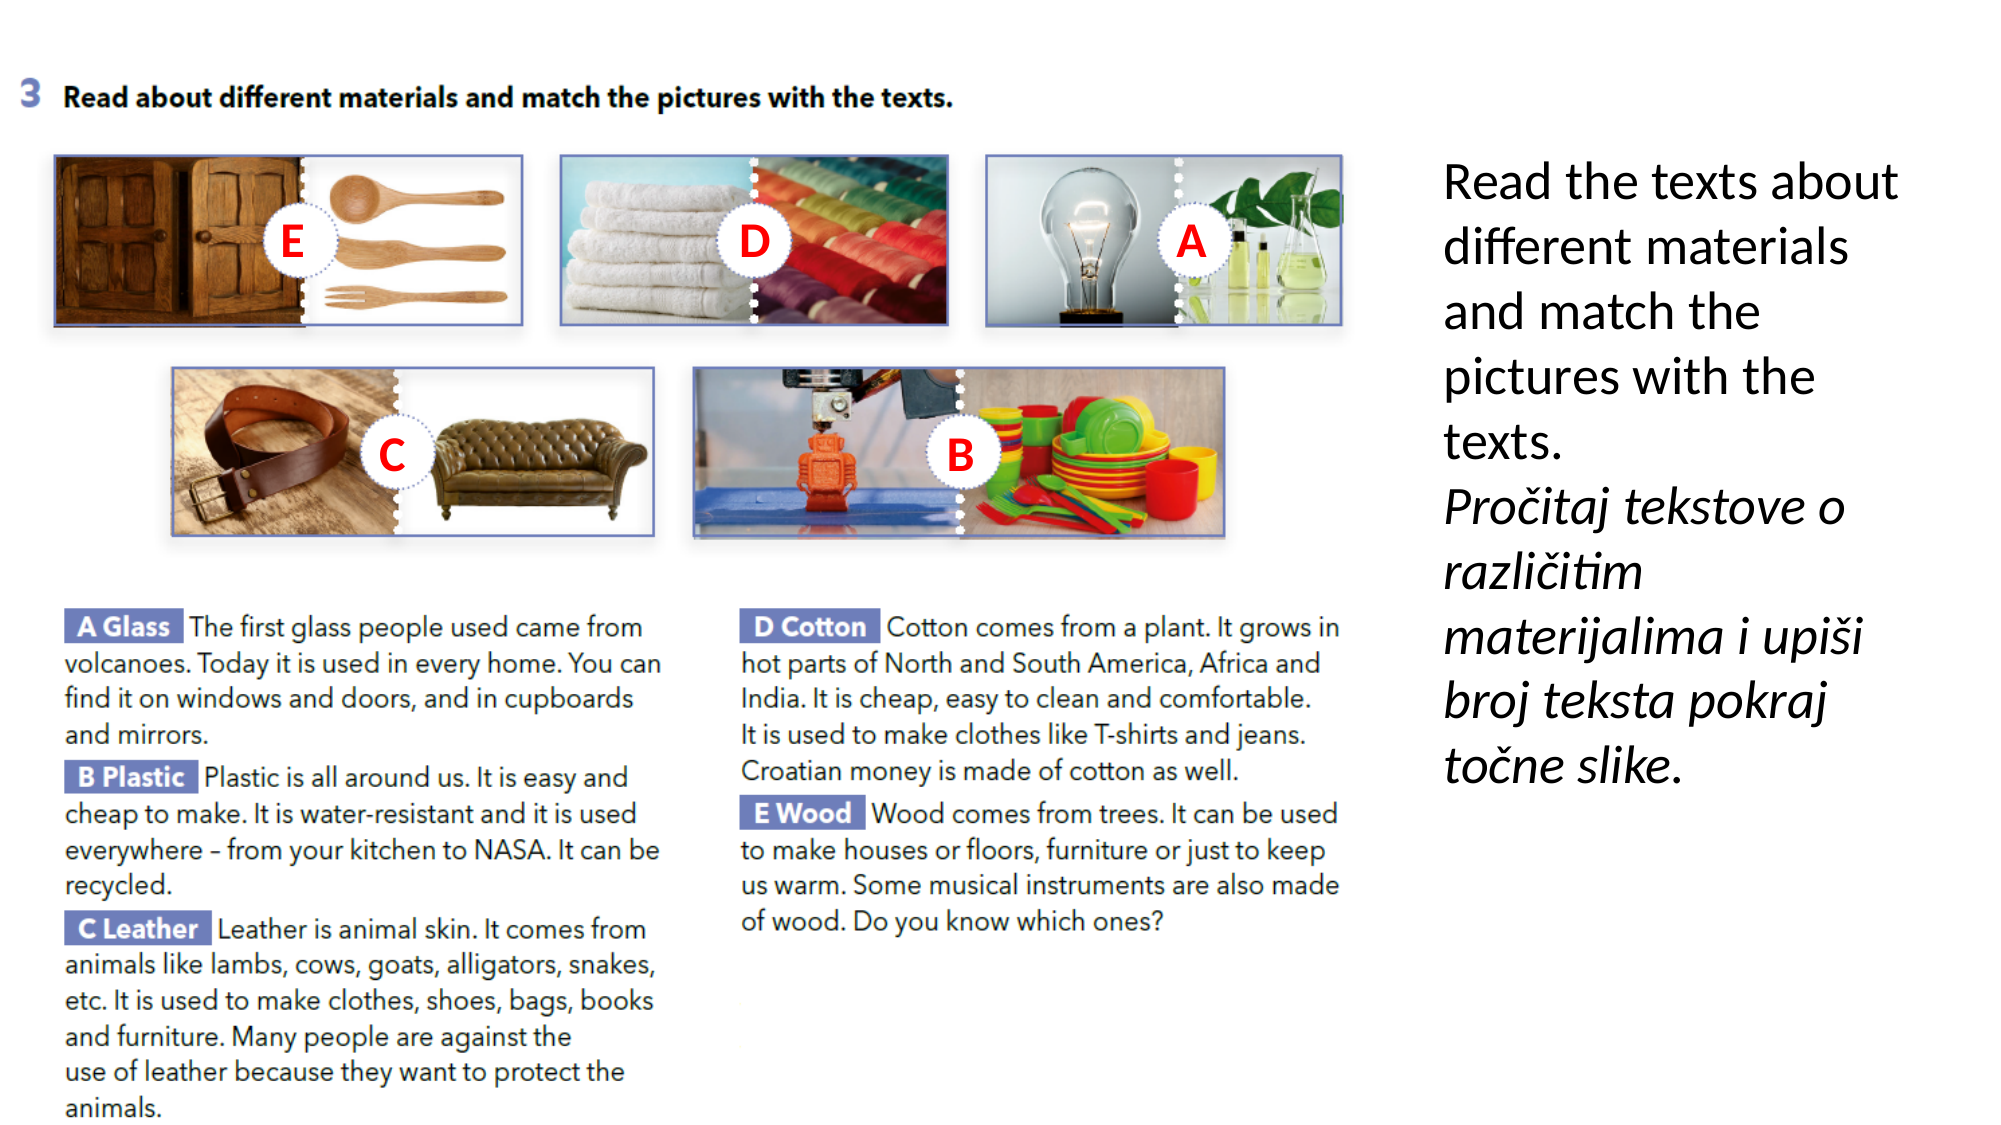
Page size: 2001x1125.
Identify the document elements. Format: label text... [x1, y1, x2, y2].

text_box Read the texts about different materials and match the pictures with the texts. Pročitaj tekstove o različitim materijalima i upiši broj teksta pokraj točne slike. [1428, 137, 1937, 803]
picture [0, 74, 1372, 1124]
